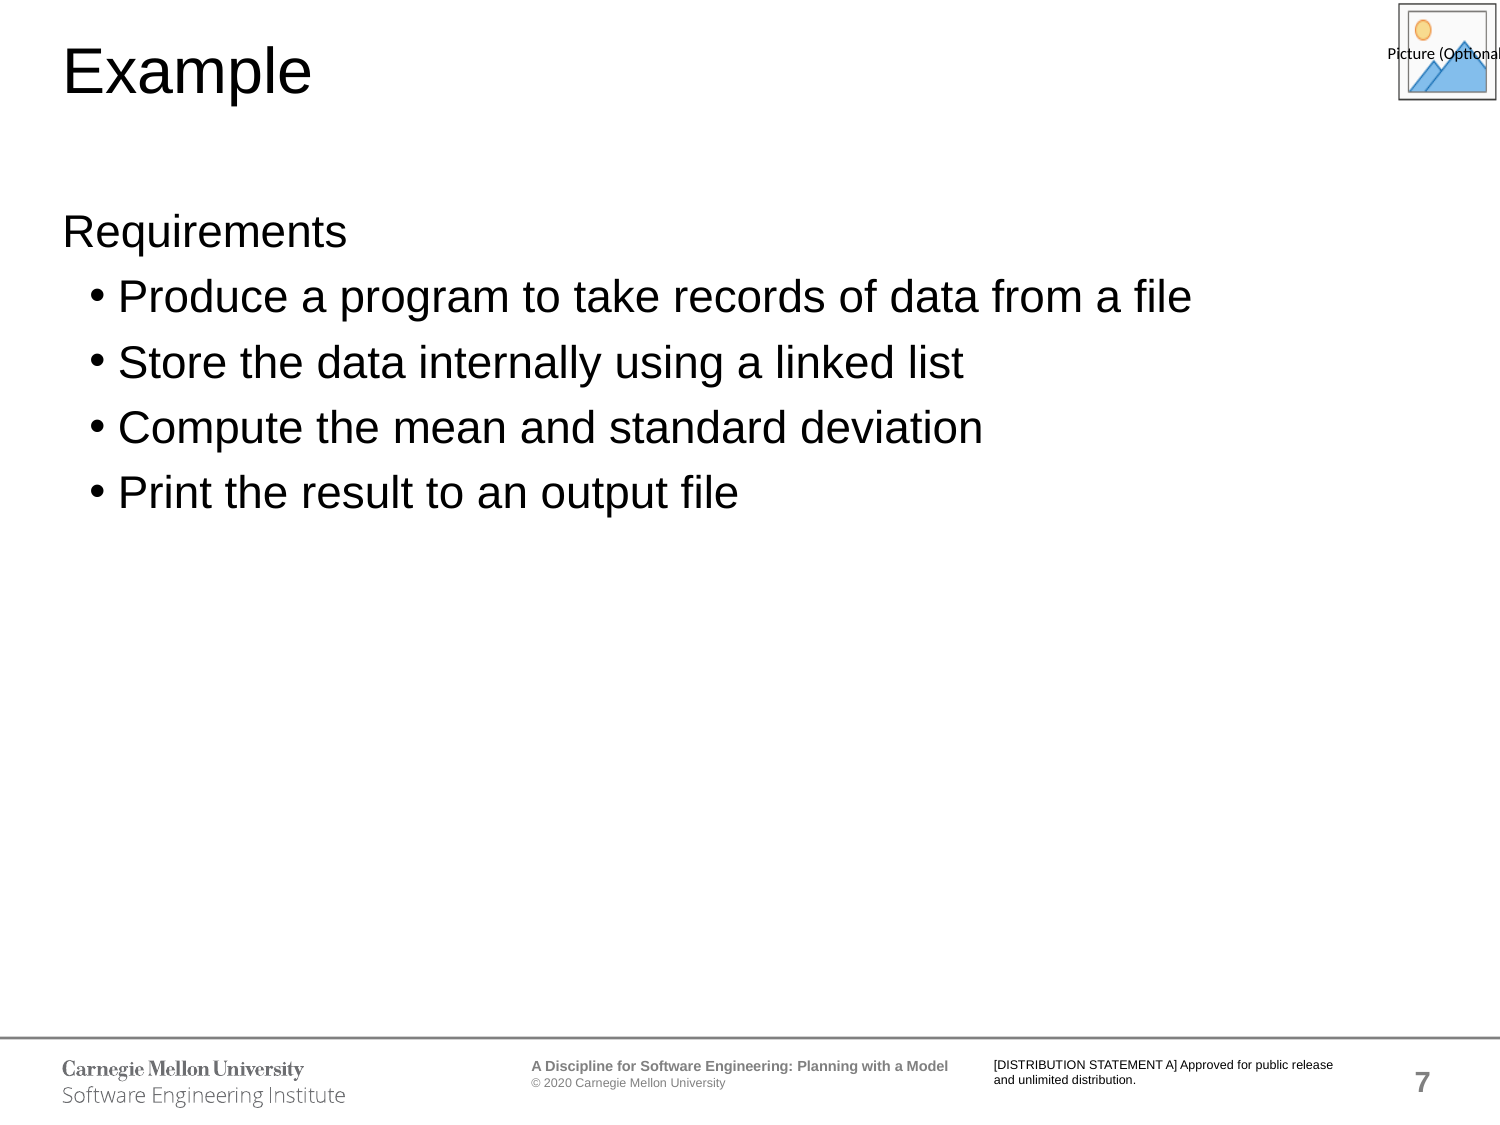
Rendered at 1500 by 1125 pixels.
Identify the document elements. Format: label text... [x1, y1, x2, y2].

picture [1394, 0, 1500, 105]
list Requirements Produce a program to take records of data from a file Store the data internally using a linked list Compute the mean and standard deviation Print the result to an output file [62, 201, 1431, 1000]
title Example [62, 37, 1338, 182]
